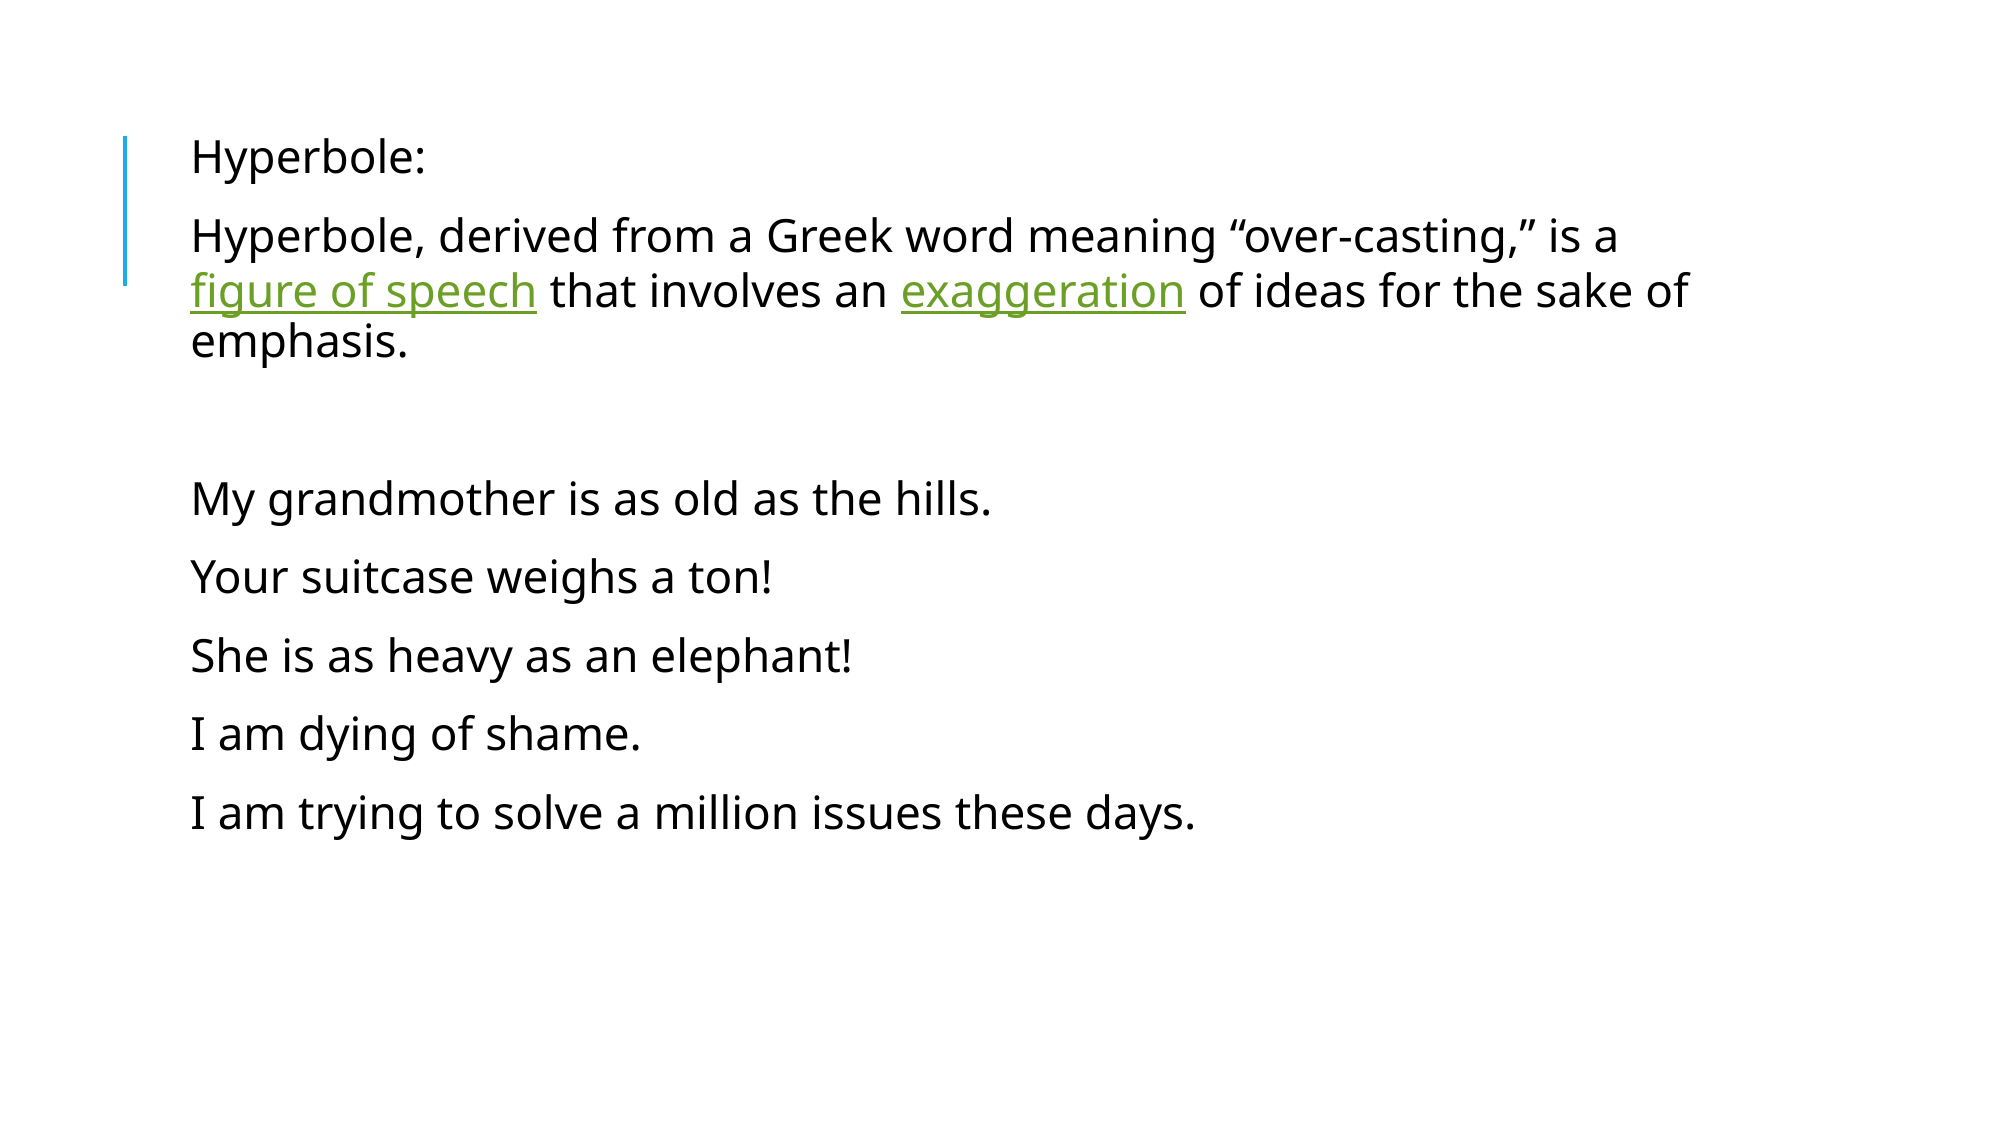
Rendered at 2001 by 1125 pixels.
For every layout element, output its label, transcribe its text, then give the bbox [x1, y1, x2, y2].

list Hyperbole: Hyperbole, derived from a Greek word meaning “over-casting,” is a figure of speech that involves an exaggeration of ideas for the sake of emphasis. My grandmother is as old as the hills. Your suitcase weighs a ton! She is as heavy as an elephant! I am dying of shame. I am trying to solve a million issues these days. [168, 126, 1763, 1035]
